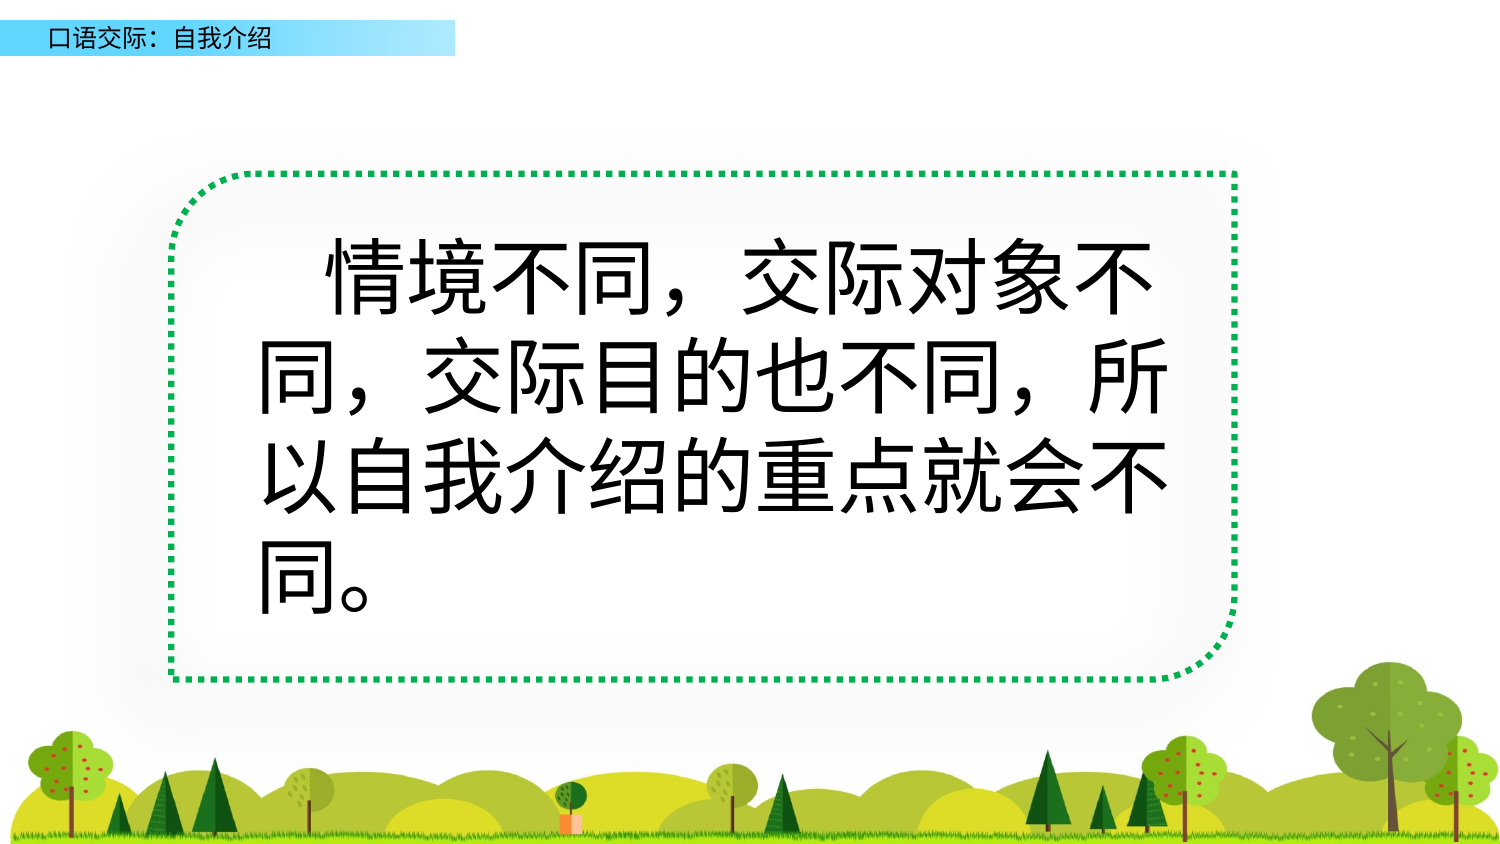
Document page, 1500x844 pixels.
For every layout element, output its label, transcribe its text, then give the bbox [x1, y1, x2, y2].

picture [10, 654, 1500, 844]
text_box 情境不同，交际对象不同，交际目的也不同，所以自我介绍的重点就会不同。 [240, 217, 1207, 632]
text_box [169, 171, 1237, 682]
